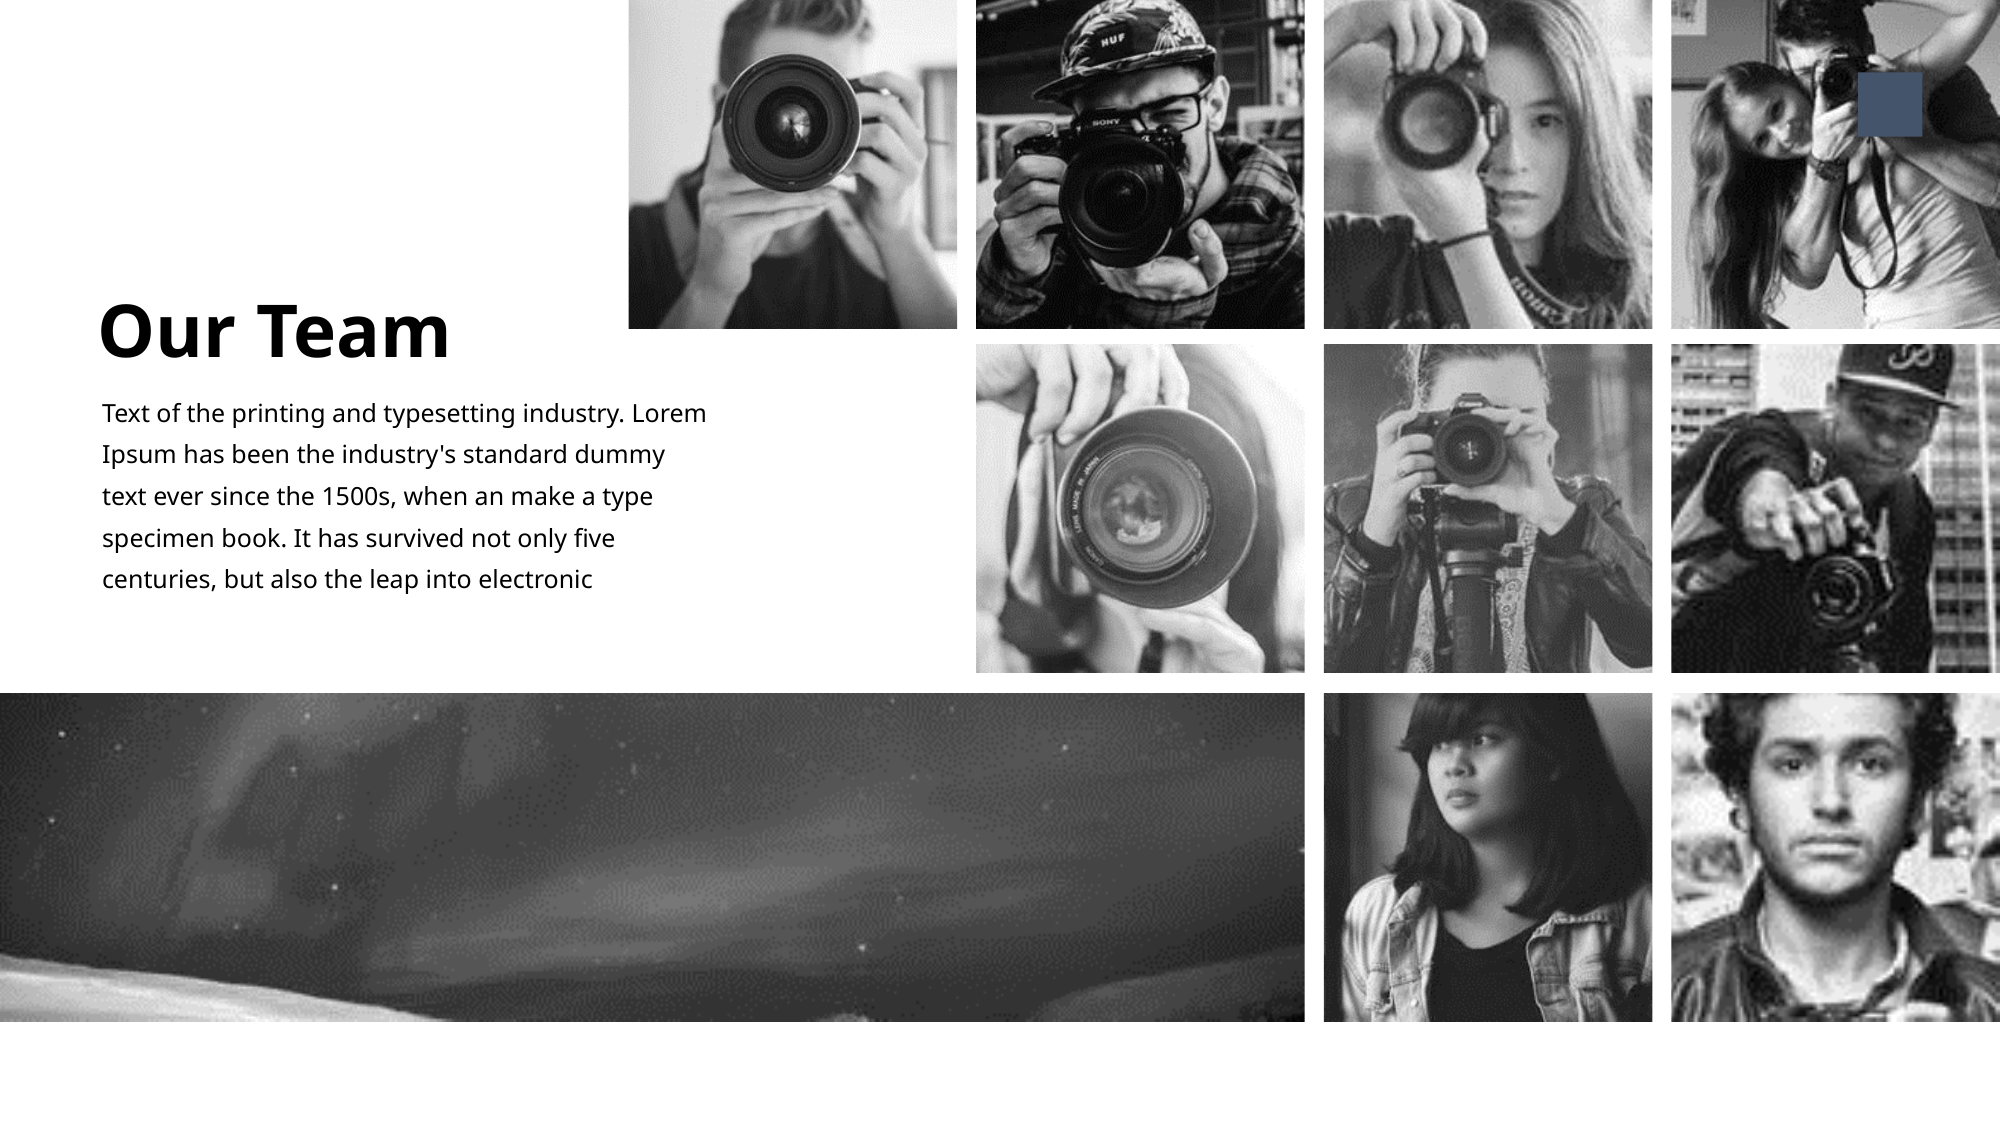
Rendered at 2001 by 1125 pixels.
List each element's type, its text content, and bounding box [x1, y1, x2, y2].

picture [1323, 344, 1653, 673]
picture [976, 344, 1305, 673]
picture [1671, 0, 2000, 329]
picture [1671, 344, 2000, 673]
text_box Text of the printing and typesetting industry. Lorem Ipsum has been the industry's standard dummy text ever since the 1500s, when an make a type specimen book. It has survived not only five centuries, but also the leap into electronic [87, 377, 724, 602]
text_box Our Team [82, 276, 467, 380]
picture [976, 0, 1305, 329]
picture [1671, 693, 2000, 1022]
picture [1323, 693, 1653, 1022]
picture [0, 693, 1305, 1022]
picture [1323, 0, 1653, 329]
picture [628, 0, 958, 329]
